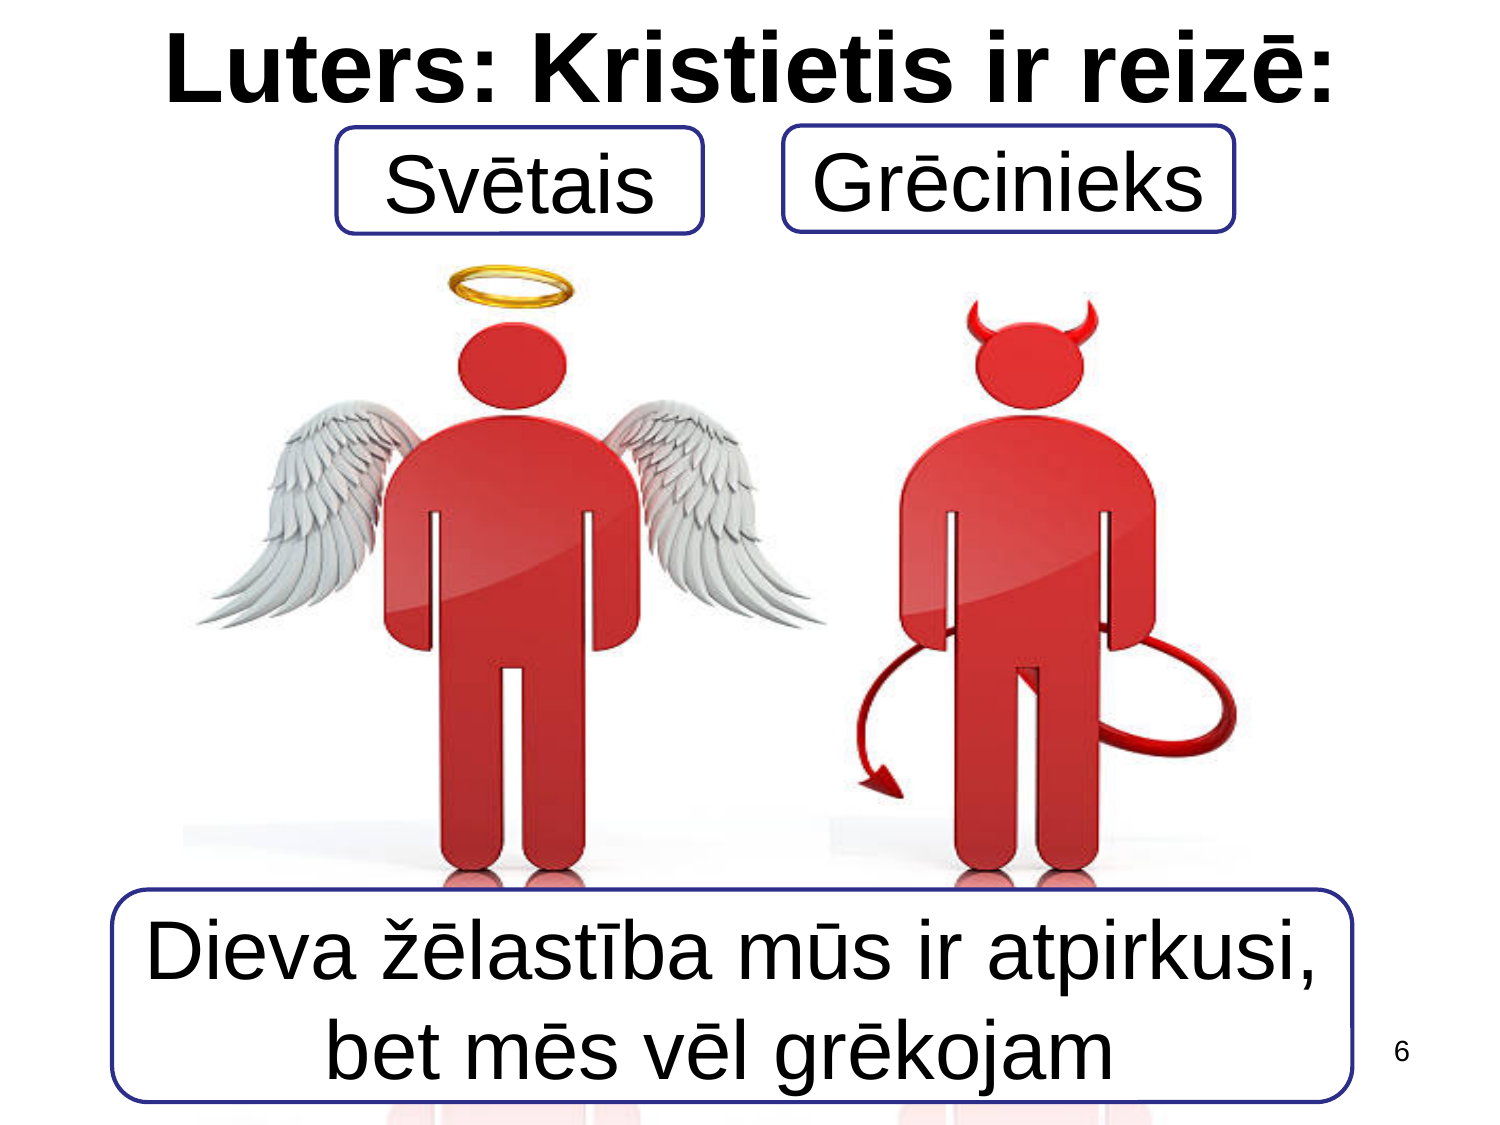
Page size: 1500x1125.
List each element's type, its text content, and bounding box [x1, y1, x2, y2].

text_box Grēcinieks [781, 123, 1237, 182]
title Luters: Kristietis ir reizē: [1, 0, 1500, 128]
text_box Dieva žēlastība mūs ir atpirkusi, bet mēs vēl grēkojam [1344, 899, 1355, 1093]
text_box Svētais [334, 125, 705, 182]
text_box Dieva žēlastība mūs ir atpirkusi, bet mēs vēl grēkojam [109, 887, 177, 1105]
picture [182, 184, 1341, 1125]
slide_number 6 [1344, 1024, 1426, 1103]
